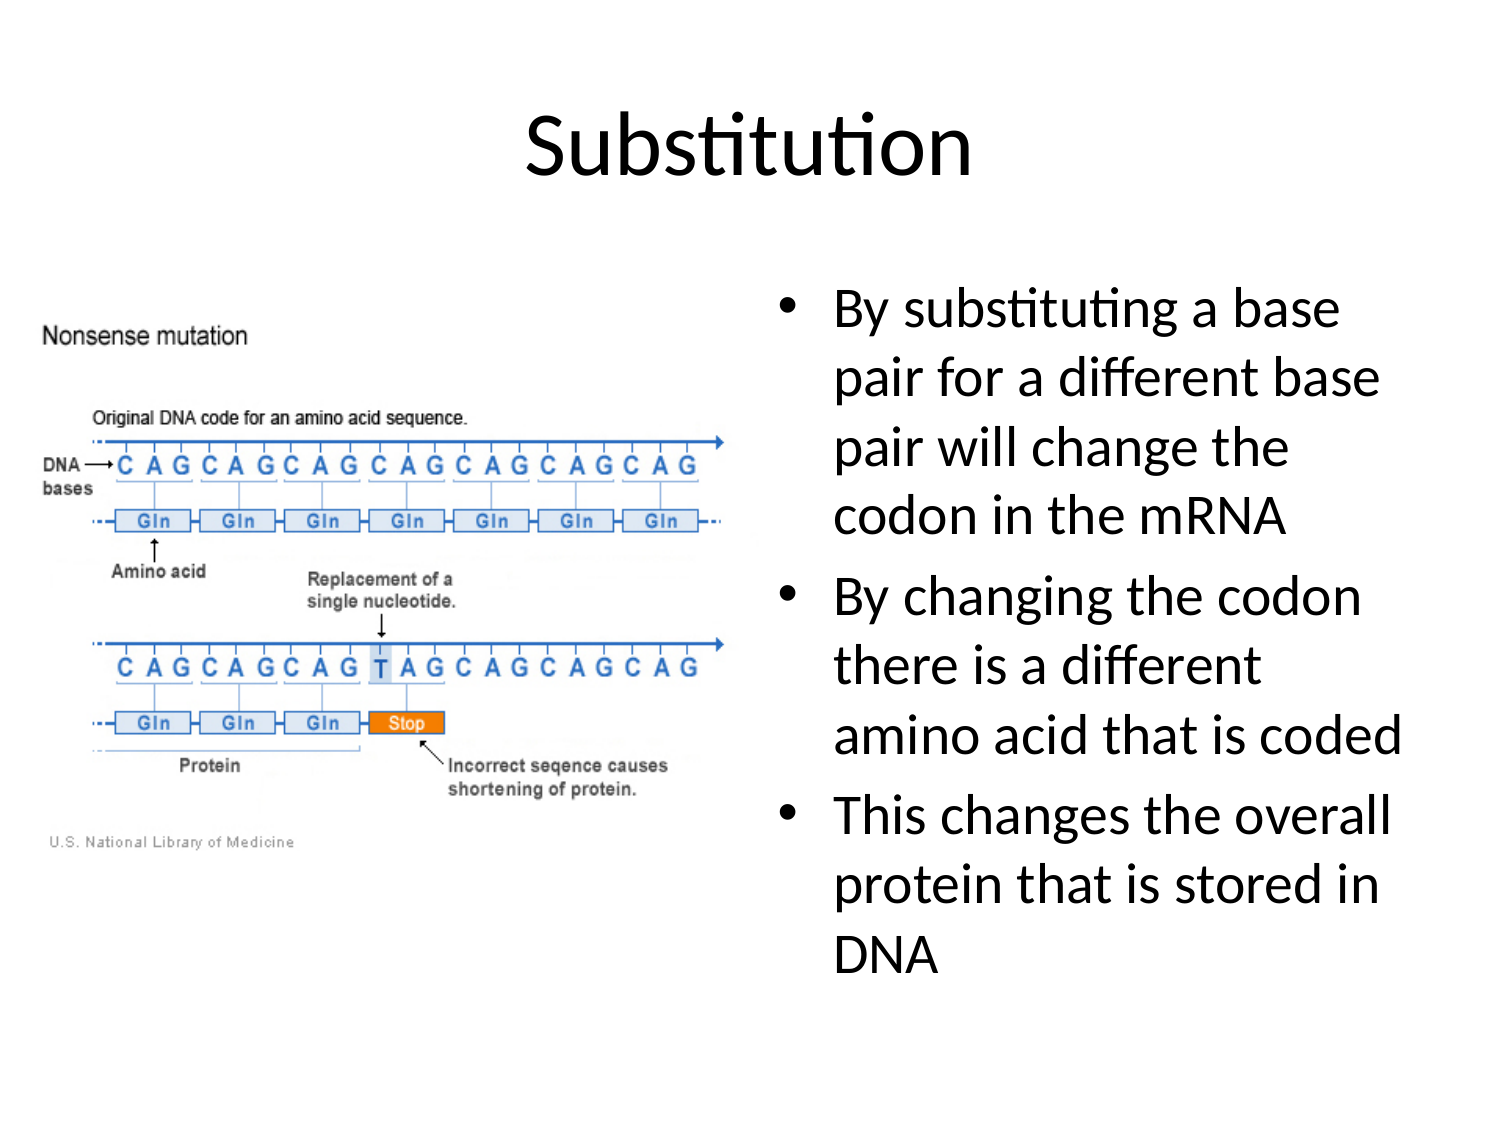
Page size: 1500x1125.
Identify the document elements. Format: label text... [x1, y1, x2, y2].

title Substitution [75, 45, 1425, 233]
list By substituting a base pair for a different base pair will change the codon in the mRNA By changing the codon there is a different amino acid that is coded This changes the overall protein that is stored in DNA [762, 262, 1425, 1005]
picture [24, 312, 768, 860]
